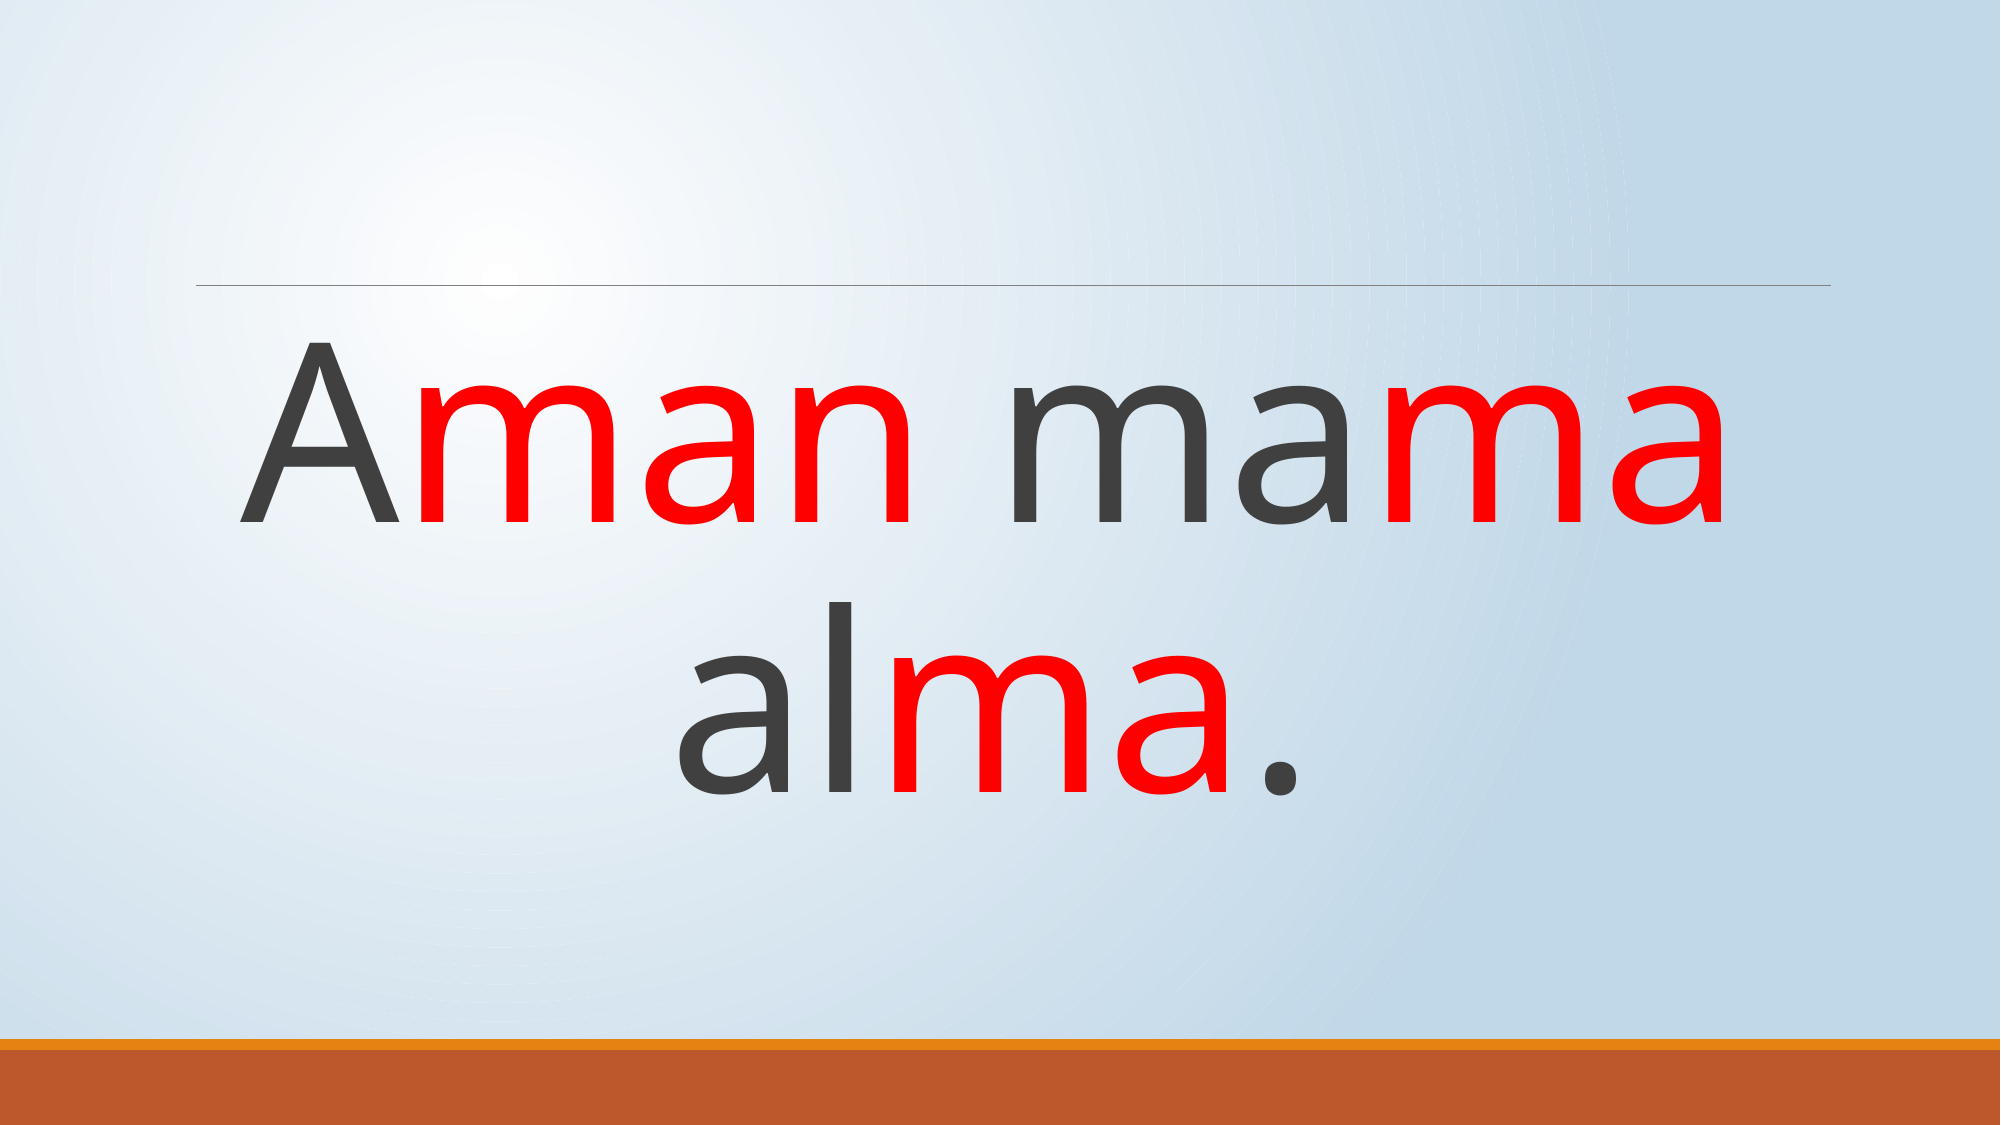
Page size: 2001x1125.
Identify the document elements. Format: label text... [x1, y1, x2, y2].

list Aman mama alma. [36, 299, 1946, 1014]
